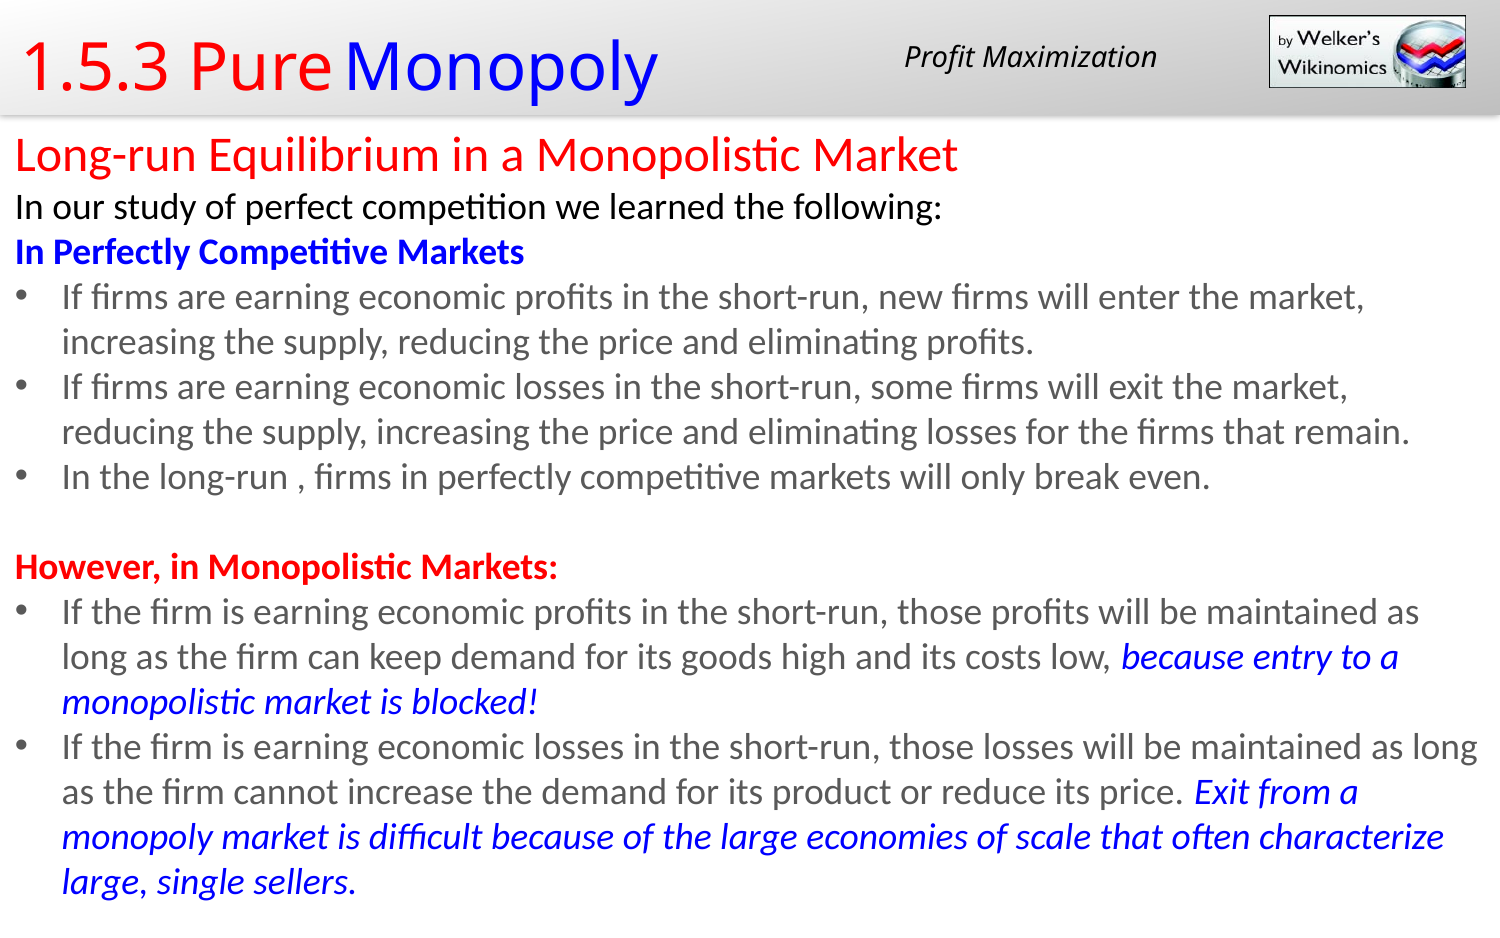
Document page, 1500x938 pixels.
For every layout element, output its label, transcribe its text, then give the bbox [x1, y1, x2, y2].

text_box Long-run Equilibrium in a Monopolistic Market In our study of perfect competition we learned the following: In Perfectly Competitive Markets If firms are earning economic profits in the short-run, new firms will enter the market, increasing the supply, reducing the price and eliminating profits. If firms are earning economic losses in the short-run, some firms will exit the market, reducing the supply, increasing the price and eliminating losses for the firms that remain. In the long-run , firms in perfectly competitive markets will only break even. However, in Monopolistic Markets: If the firm is earning economic profits in the short-run, those profits will be maintained as long as the firm can keep demand for its goods high and its costs low, because entry to a monopolistic market is blocked! If the firm is earning economic losses in the short-run, those losses will be maintained as long as the firm cannot increase the demand for its product or reduce its price. Exit from a monopoly market is difficult because of the large economies of scale that often characterize large, single sellers. [0, 123, 1500, 910]
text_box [0, 0, 1500, 115]
